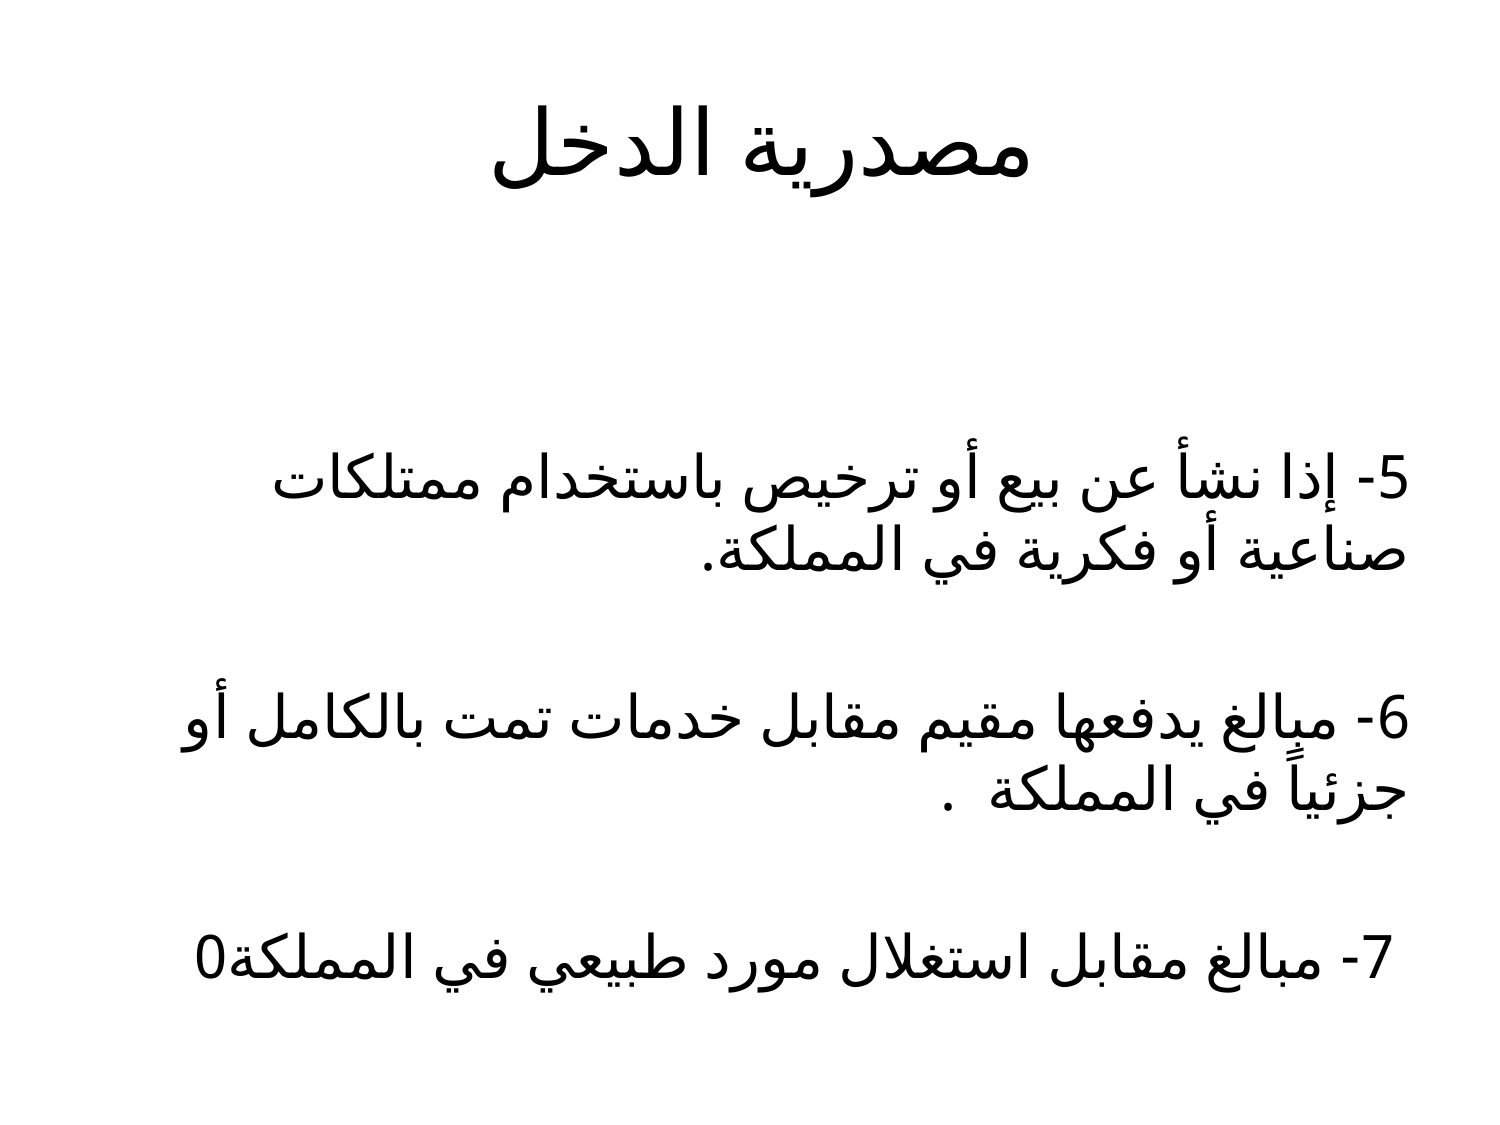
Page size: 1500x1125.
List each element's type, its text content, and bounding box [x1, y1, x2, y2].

title مصدرية الدخل [75, 45, 1425, 233]
list 5- إذا نشأ عن بيع أو ترخيص باستخدام ممتلكات صناعية أو فكرية في المملكة. 6- مبالغ يدفعها مقيم مقابل خدمات تمت بالكامل أو جزئياً في المملكة . 7- مبالغ مقابل استغلال مورد طبيعي في المملكة0 [75, 262, 1425, 1005]
